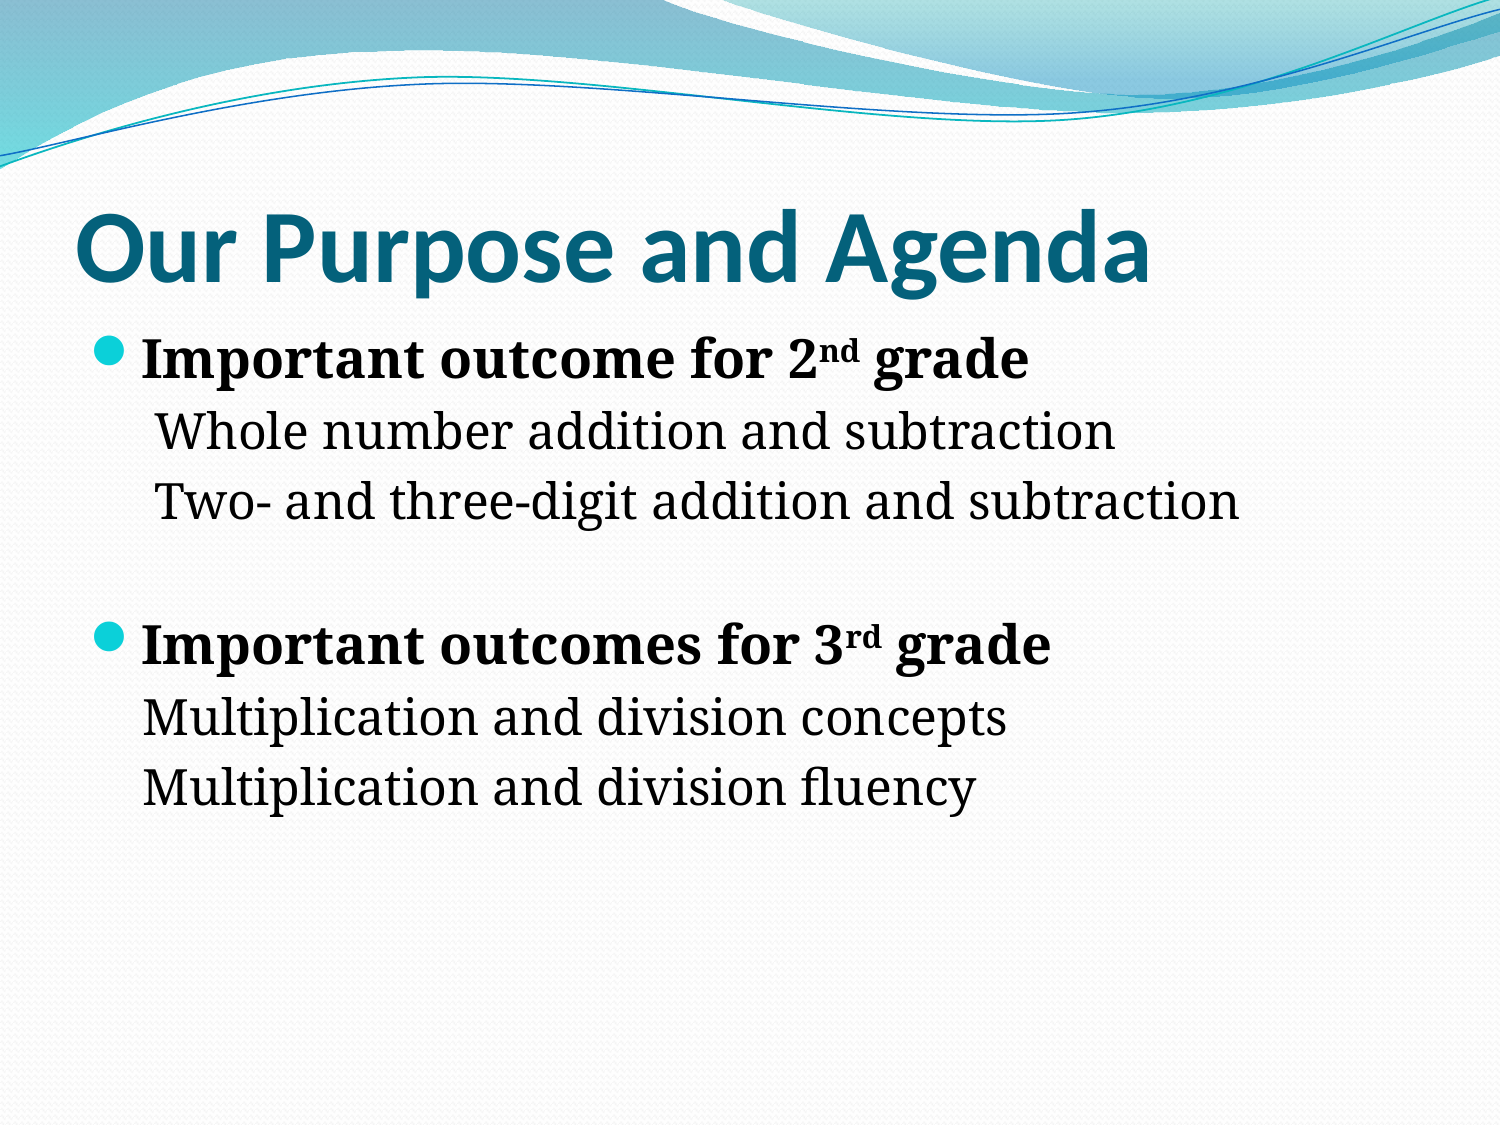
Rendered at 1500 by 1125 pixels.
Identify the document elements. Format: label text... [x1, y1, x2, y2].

title Our Purpose and Agenda [75, 115, 1425, 303]
list Important outcome for 2nd grade Whole number addition and subtraction Two- and three-digit addition and subtraction Important outcomes for 3rd grade Multiplication and division concepts Multiplication and division fluency [75, 317, 1425, 1038]
